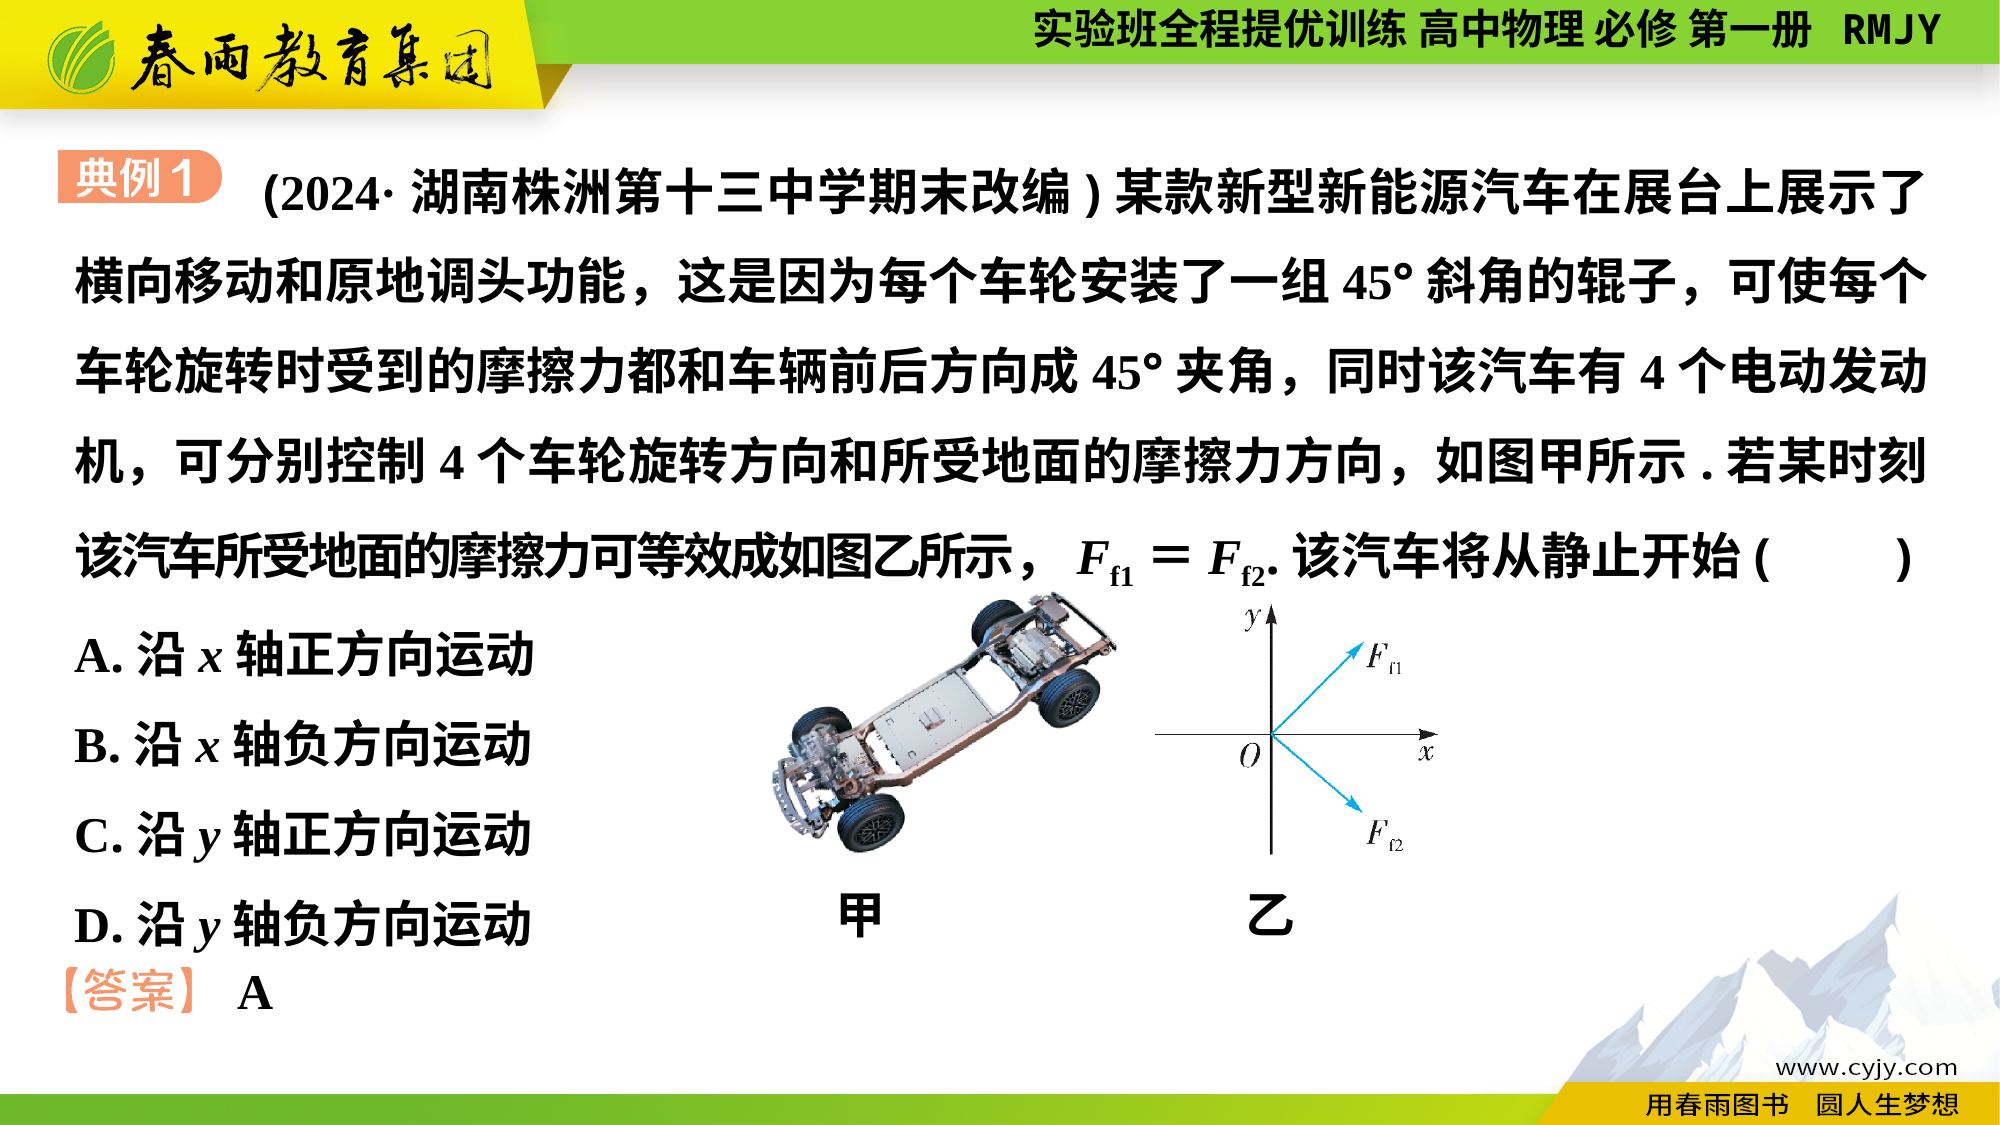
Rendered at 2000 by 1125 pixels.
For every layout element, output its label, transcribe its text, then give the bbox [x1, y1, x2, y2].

picture [0, 0, 2000, 1125]
text_box A [222, 952, 289, 1027]
text_box 甲 乙 [820, 869, 1412, 951]
list (2024·湖南株洲第十三中学期末改编)某款新型新能源汽车在展台上展示了横向移动和原地调头功能，这是因为每个车轮安装了一组45°斜角的辊子，可使每个车轮旋转时受到的摩擦力都和车辆前后方向成45°夹角，同时该汽车有4个电动发动机，可分别控制4个车轮旋转方向和所受地面的摩擦力方向，如图甲所示.若某时刻该汽车所受地面的摩擦力可等效成如图乙所示，Ff1＝Ff2.该汽车将从静止开始( ) A.沿x轴正方向运动 B.沿x轴负方向运动 C.沿y轴正方向运动 D.沿y轴负方向运动 [59, 122, 1944, 956]
